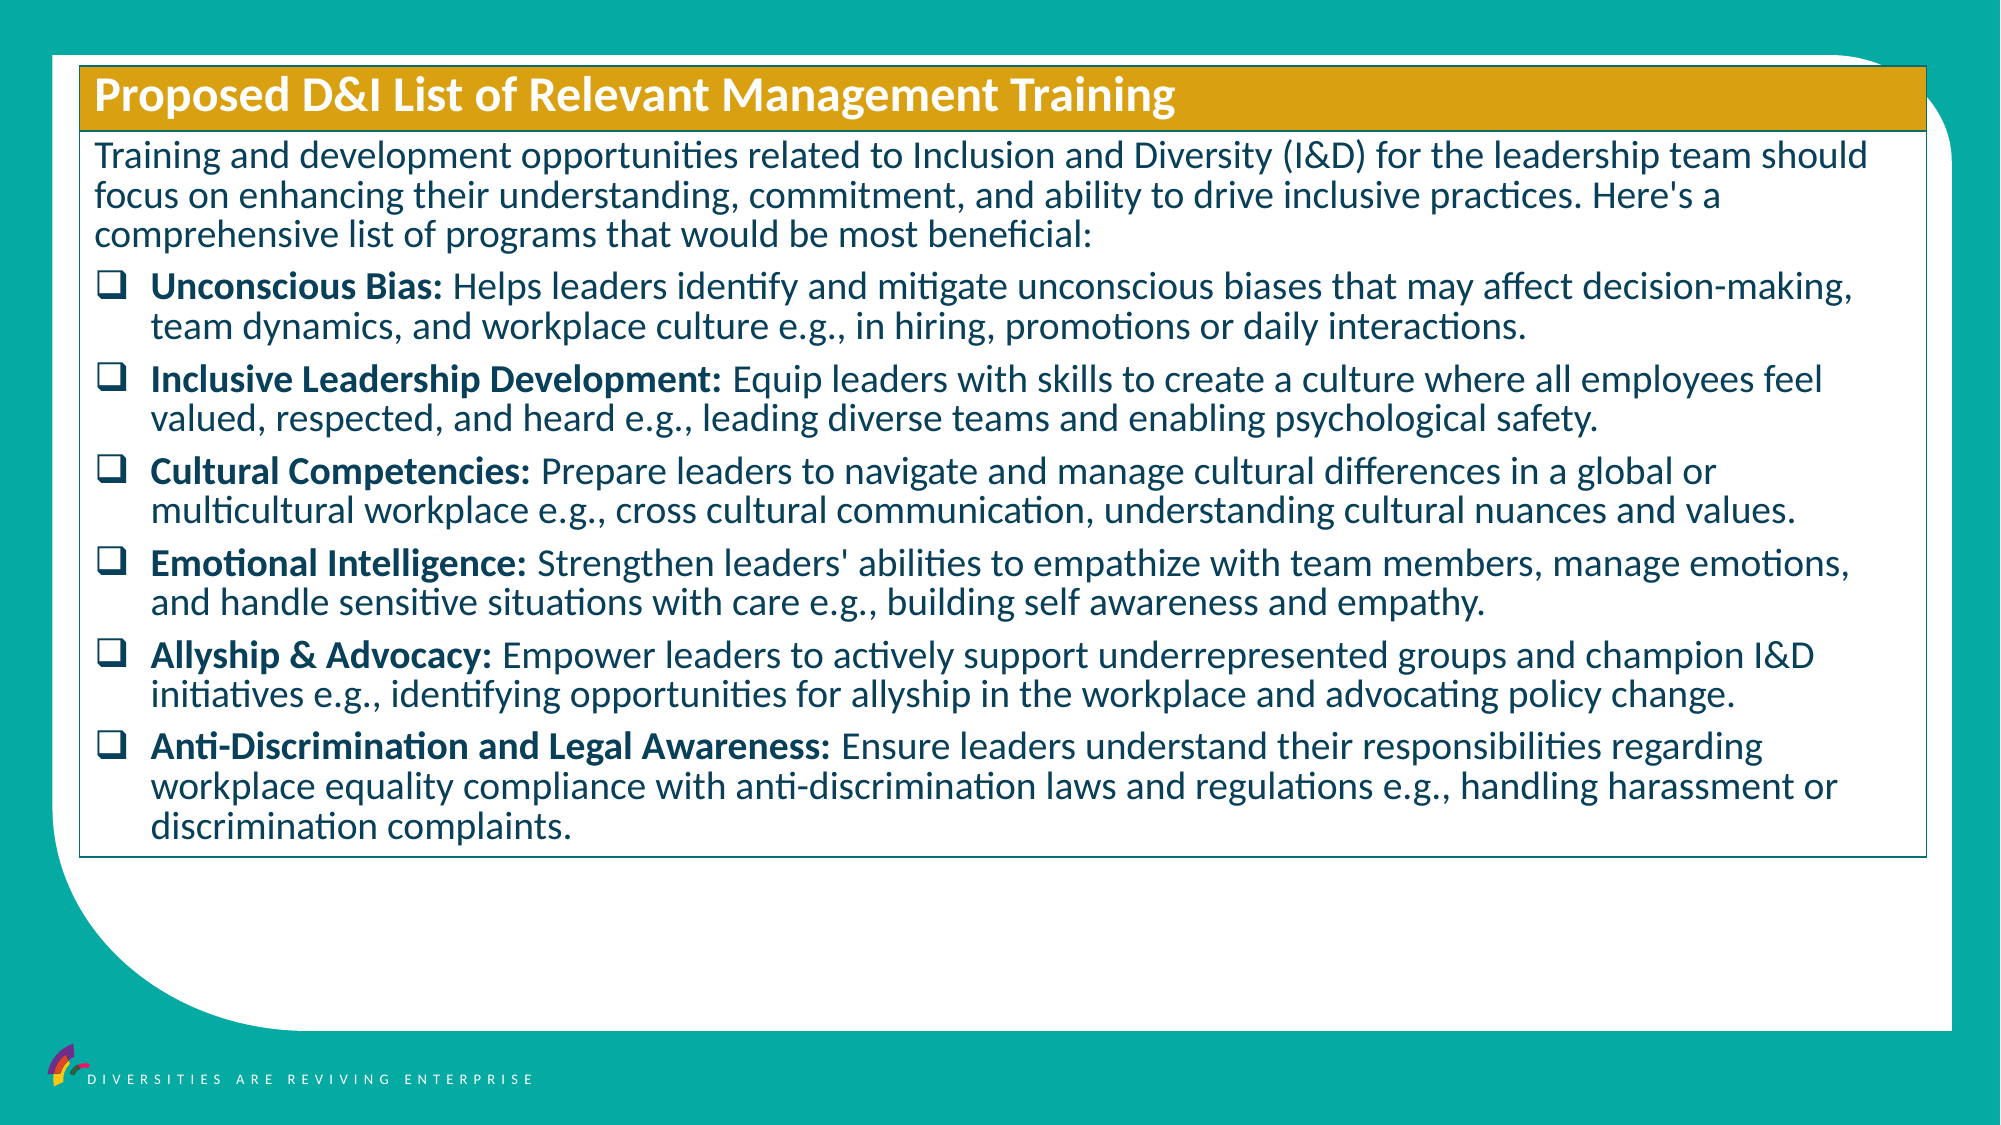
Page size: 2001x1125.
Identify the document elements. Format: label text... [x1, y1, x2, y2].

table_cell Training and development opportunities related to Inclusion and Diversity (I&D) for the leadership team should focus on enhancing their understanding, commitment, and ability to drive inclusive practices. Here's a comprehensive list of programs that would be most beneficial: Unconscious Bias: Helps leaders identify and mitigate unconscious biases that may affect decision-making, team dynamics, and workplace culture e.g., in hiring, promotions or daily interactions. Inclusive Leadership Development: Equip leaders with skills to create a culture where all employees feel valued, respected, and heard e.g., leading diverse teams and enabling psychological safety. Cultural Competencies: Prepare leaders to navigate and manage cultural differences in a global or multicultural workplace e.g., cross cultural communication, understanding cultural nuances and values. Emotional Intelligence: Strengthen leaders' abilities to empathize with team members, manage emotions, and handle sensitive situations with care e.g., building self awareness and empathy. Allyship & Advocacy: Empower leaders to actively support underrepresented groups and champion I&D initiatives e.g., identifying opportunities for allyship in the workplace and advocating policy change. Anti-Discrimination and Legal Awareness: Ensure leaders understand their responsibilities regarding workplace equality compliance with anti-discrimination laws and regulations e.g., handling harassment or discrimination complaints. [80, 132, 1926, 856]
table_header Proposed D&I List of Relevant Management Training [80, 67, 1926, 130]
